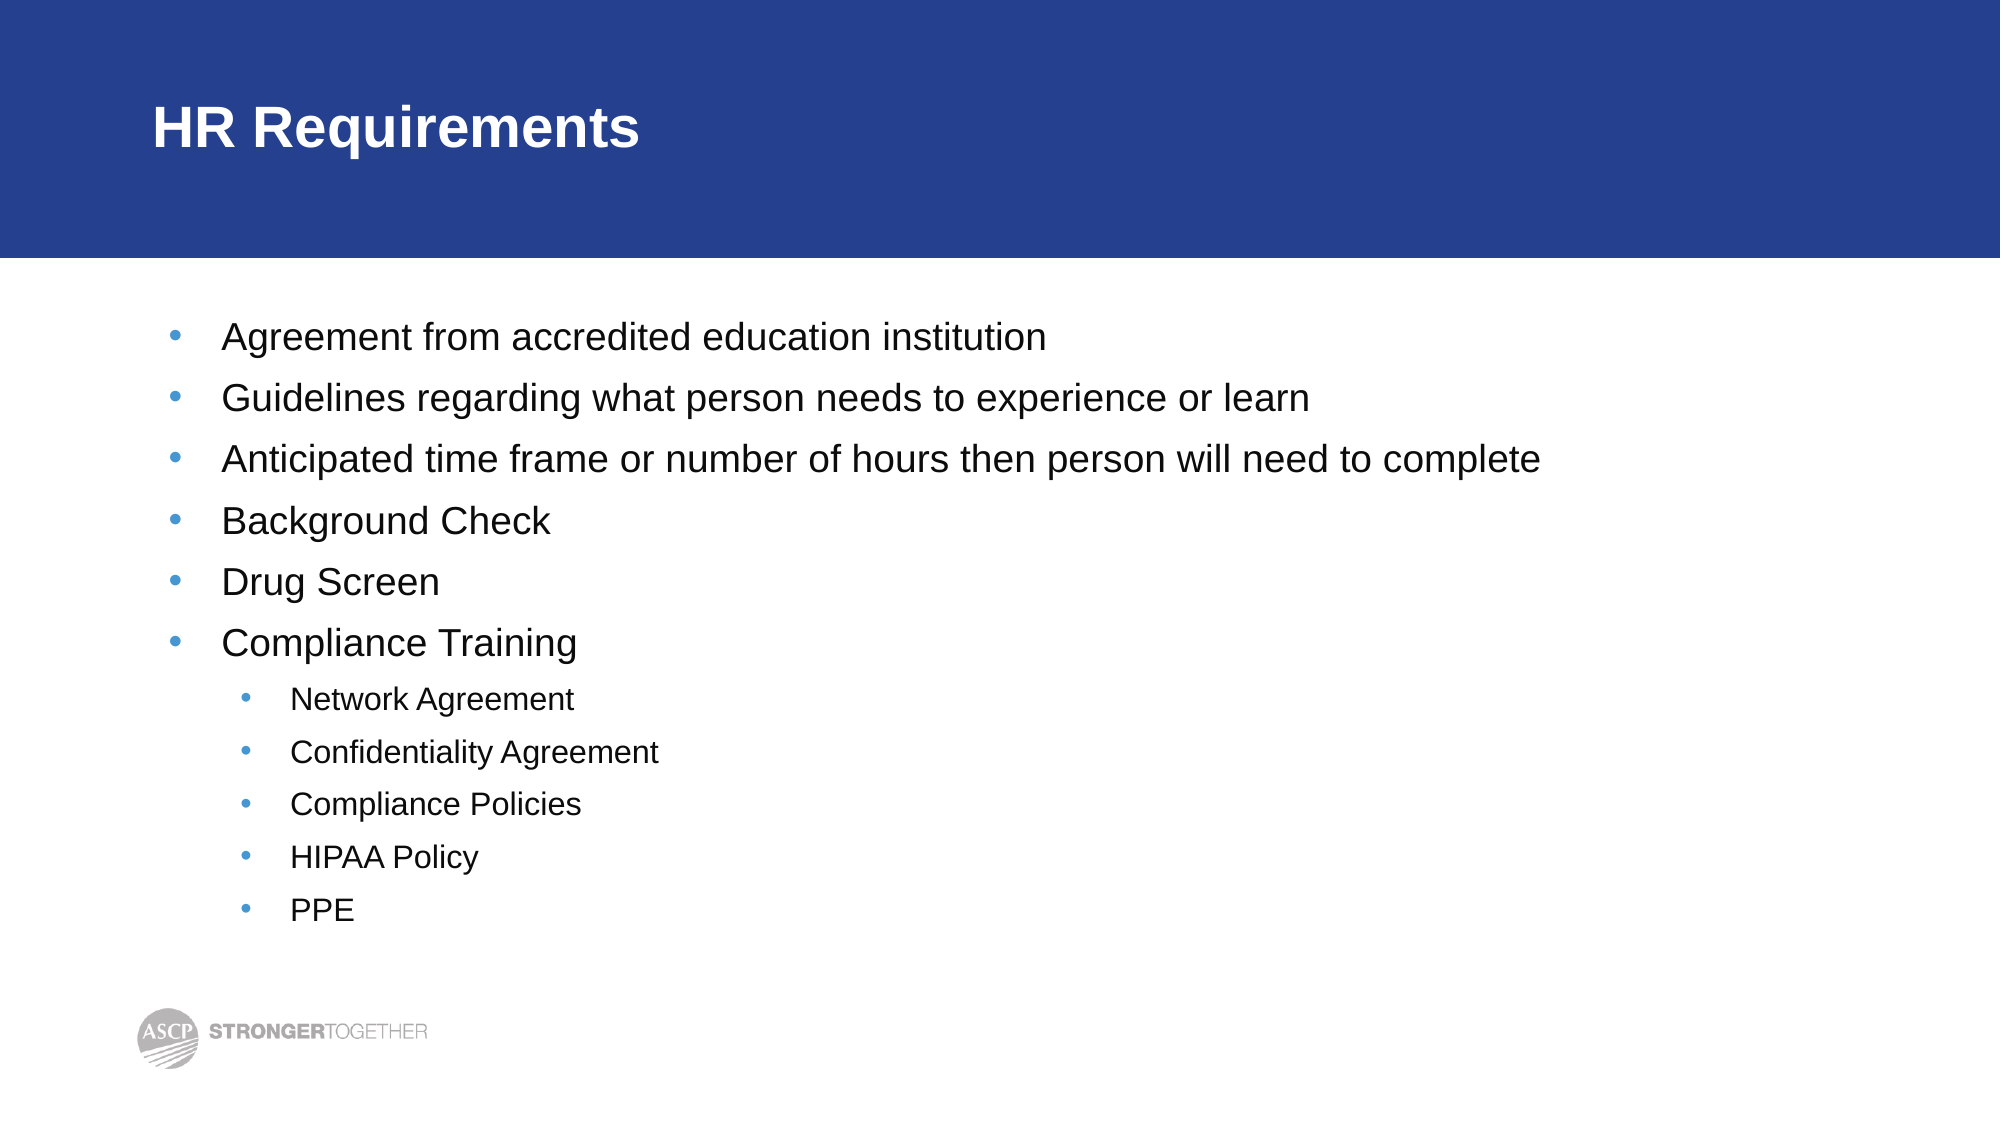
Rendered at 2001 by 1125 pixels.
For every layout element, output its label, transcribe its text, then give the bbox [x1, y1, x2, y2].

list Agreement from accredited education institution Guidelines regarding what person needs to experience or learn Anticipated time frame or number of hours then person will need to complete Background Check Drug Screen Compliance Training Network Agreement Confidentiality Agreement Compliance Policies HIPAA Policy PPE [137, 299, 1863, 942]
title HR Requirements [137, 20, 1863, 238]
picture [137, 1008, 427, 1069]
